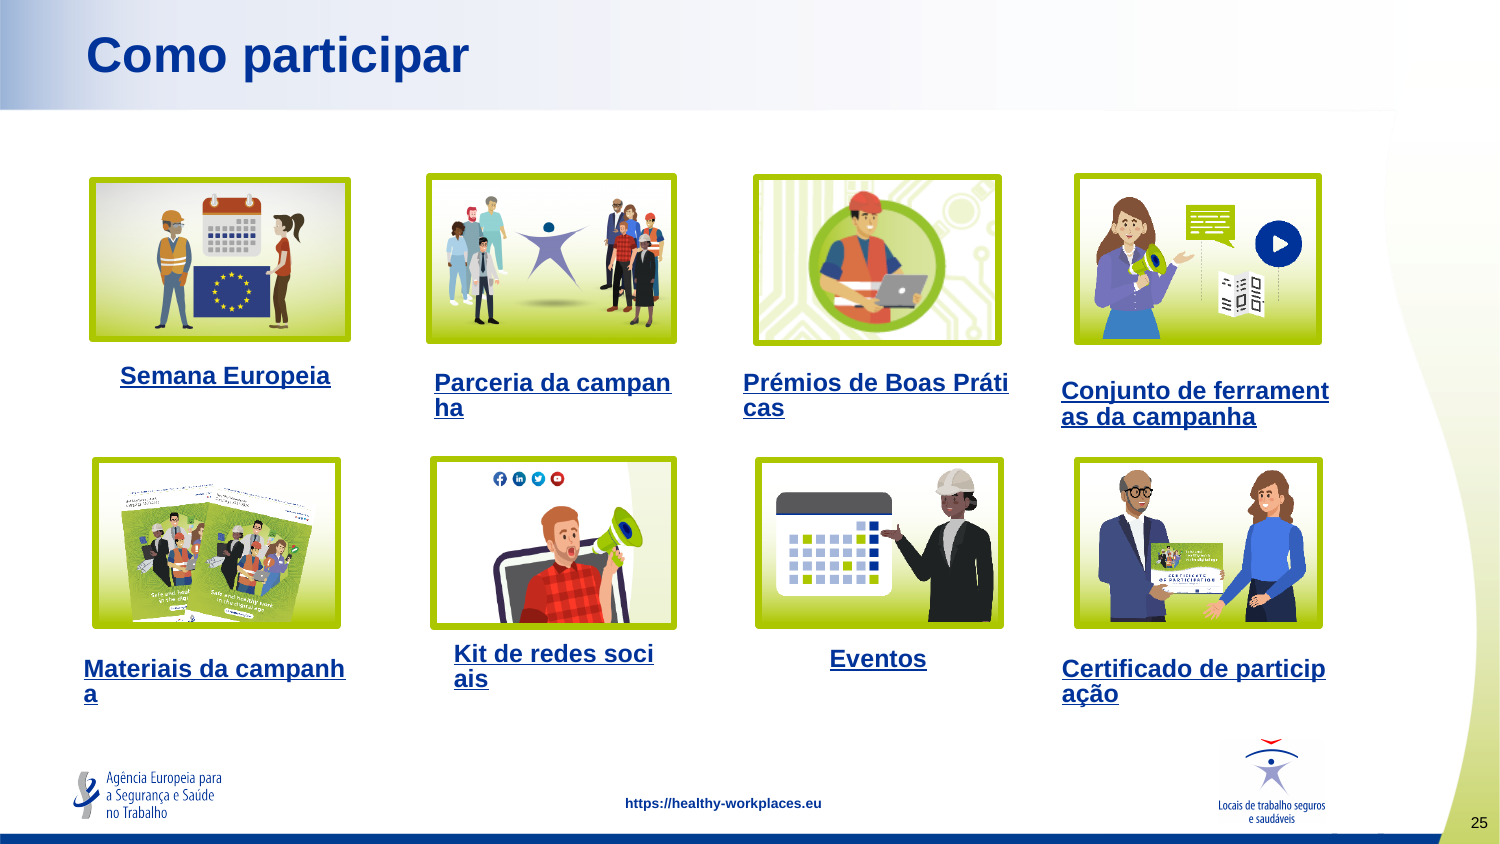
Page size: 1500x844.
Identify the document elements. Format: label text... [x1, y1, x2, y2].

text_box Certificado de participação [1061, 652, 1336, 683]
text_box Materiais da campanha [83, 652, 358, 683]
text_box Conjunto de ferramentas da campanha [1061, 375, 1335, 406]
title Como participar [86, 0, 1314, 123]
text_box Semana Europeia [88, 359, 363, 390]
text_box [90, 178, 350, 341]
text_box Parceria da campanha [434, 366, 681, 397]
text_box Kit de redes sociais [439, 629, 677, 675]
text_box Eventos [758, 642, 998, 673]
text_box Prémios de Boas Práticas [743, 366, 1017, 397]
picture [0, 0, 1500, 844]
